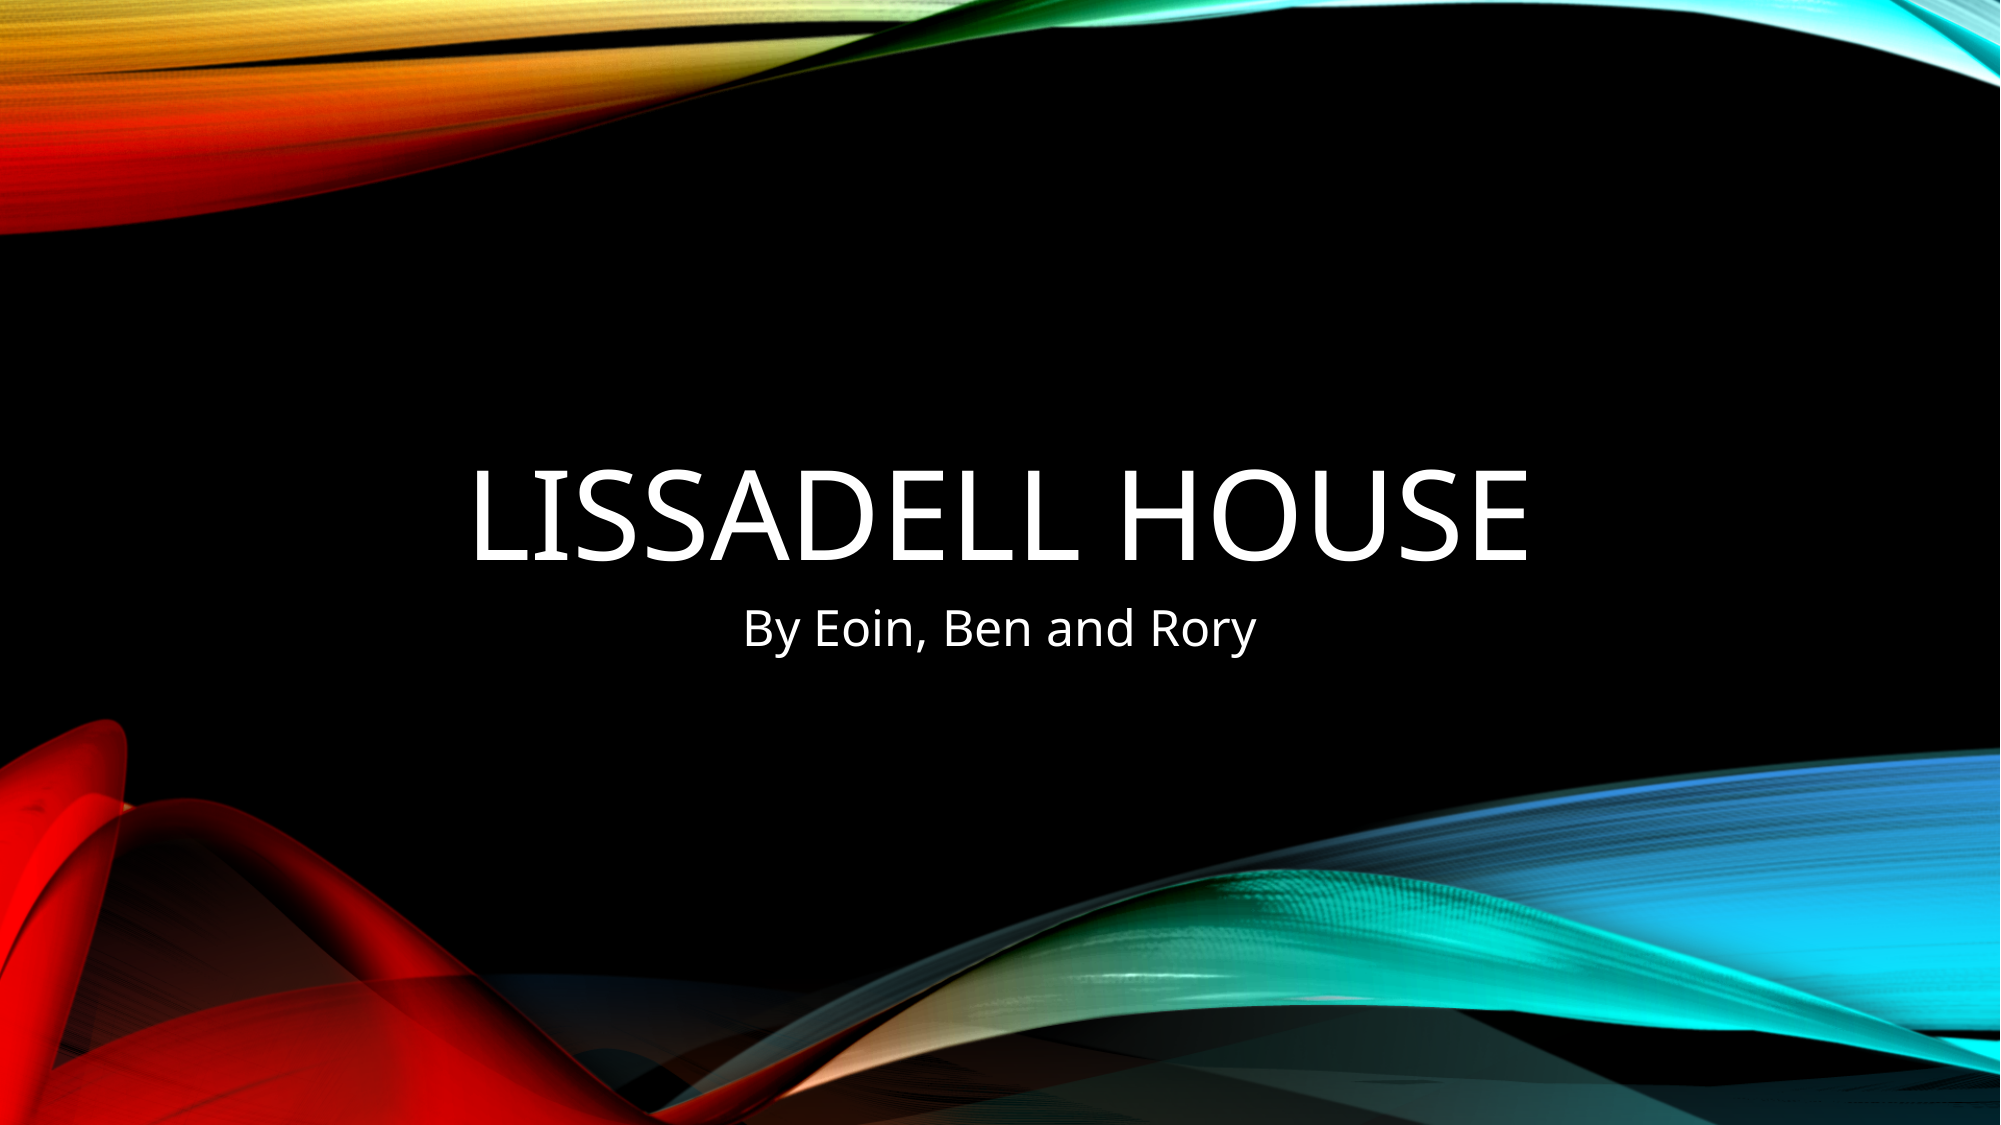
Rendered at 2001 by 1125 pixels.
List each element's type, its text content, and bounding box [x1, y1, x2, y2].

picture [0, 0, 2000, 237]
picture [0, 717, 2000, 1125]
subtitle By Eoin, Ben and Rory [225, 595, 1775, 709]
title Lissadell HOUSE [225, 295, 1775, 595]
